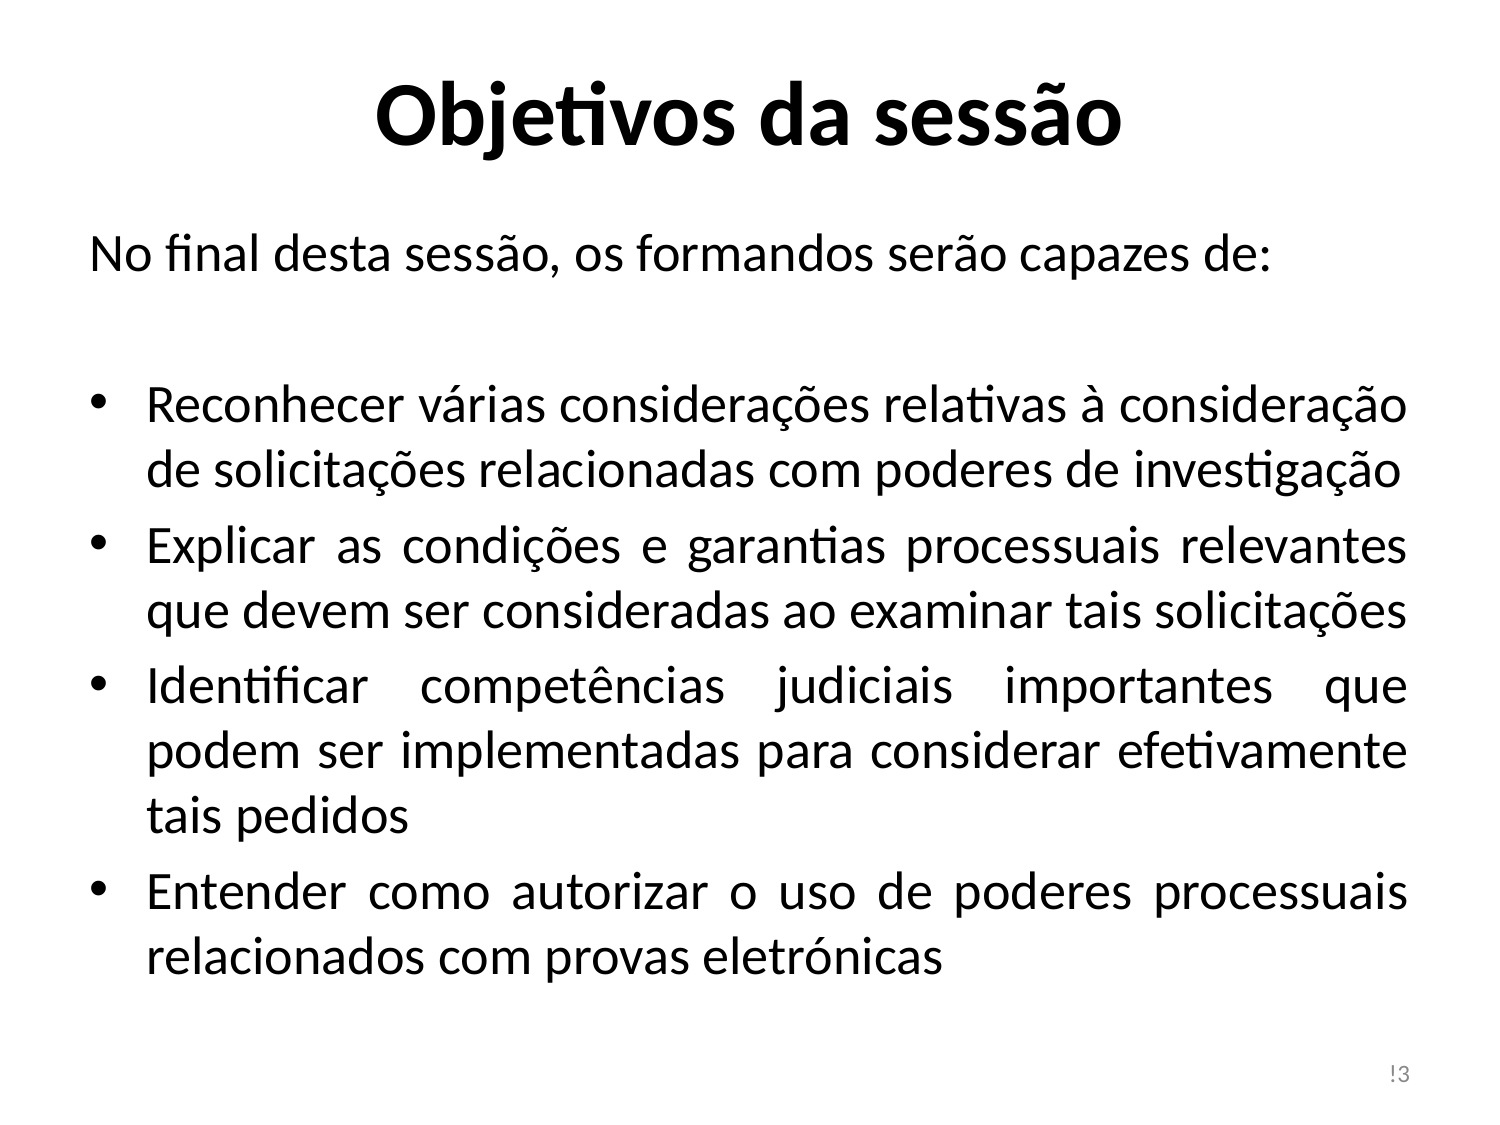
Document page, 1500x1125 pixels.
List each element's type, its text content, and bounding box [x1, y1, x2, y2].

text_box No final desta sessão, os formandos serão capazes de: Reconhecer várias considerações relativas à consideração de solicitações relacionadas com poderes de investigação Explicar as condições e garantias processuais relevantes que devem ser consideradas ao examinar tais solicitações Identificar competências judiciais importantes que podem ser implementadas para considerar efetivamente tais pedidos Entender como autorizar o uso de poderes processuais relacionados com provas eletrónicas [74, 209, 1425, 1048]
title Objetivos da sessão [75, 45, 1425, 172]
slide_number !3 [1074, 1042, 1425, 1103]
